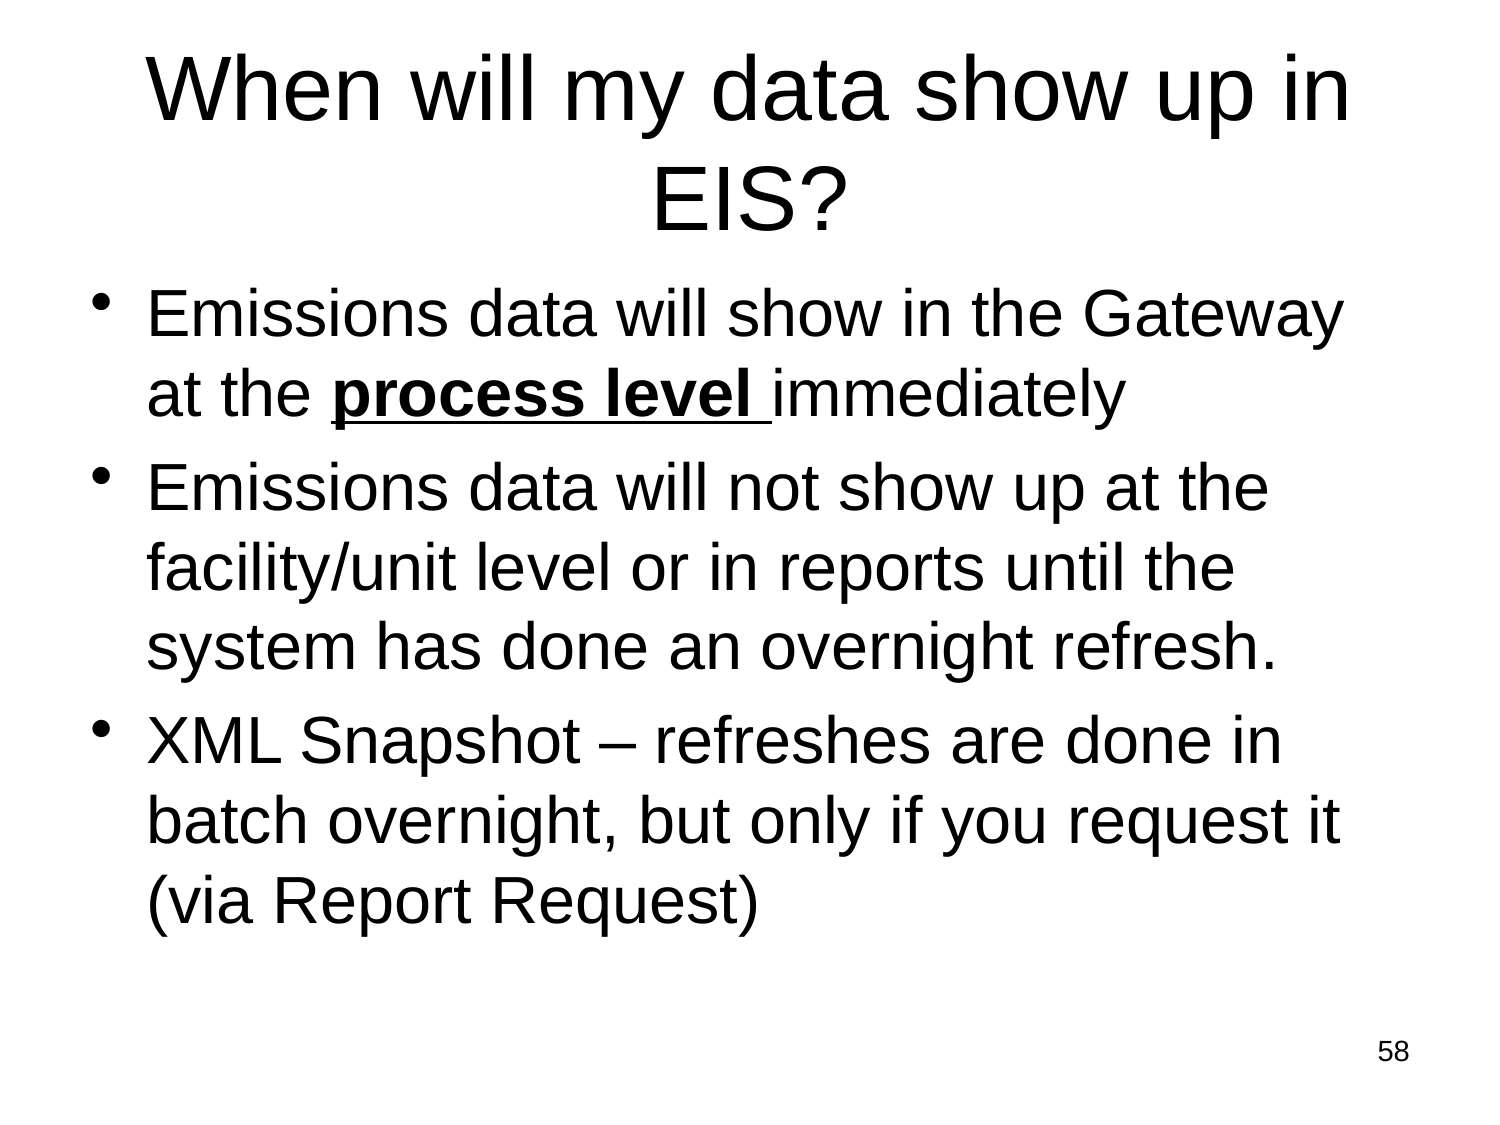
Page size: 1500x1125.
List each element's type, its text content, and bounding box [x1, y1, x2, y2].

slide_number 58 [1074, 1024, 1426, 1103]
list Emissions data will show in the Gateway at the process level immediately Emissions data will not show up at the facility/unit level or in reports until the system has done an overnight refresh. XML Snapshot – refreshes are done in batch overnight, but only if you request it (via Report Request) [74, 262, 1426, 1006]
title When will my data show up in EIS? [74, 44, 1426, 233]
